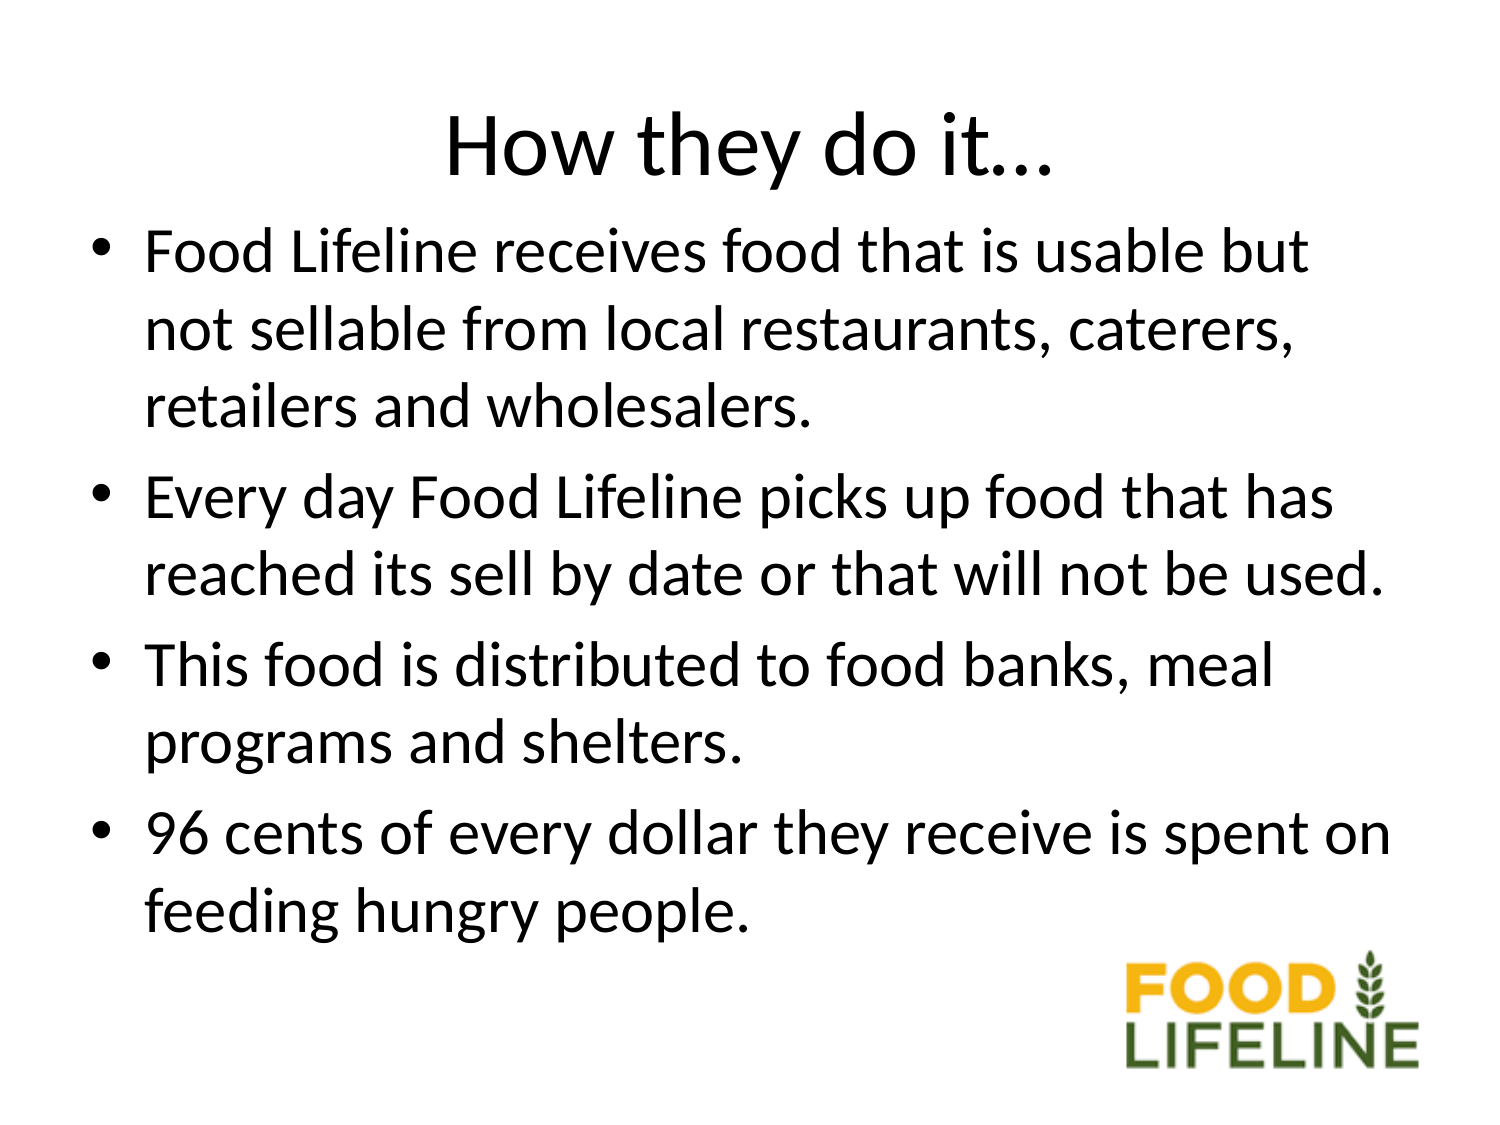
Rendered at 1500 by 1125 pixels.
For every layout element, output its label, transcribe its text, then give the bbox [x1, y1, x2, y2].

title How they do it… [75, 45, 1425, 200]
picture [1124, 912, 1421, 1072]
list Food Lifeline receives food that is usable but not sellable from local restaurants, caterers, retailers and wholesalers. Every day Food Lifeline picks up food that has reached its sell by date or that will not be used. This food is distributed to food banks, meal programs and shelters. 96 cents of every dollar they receive is spent on feeding hungry people. [75, 200, 1425, 1013]
